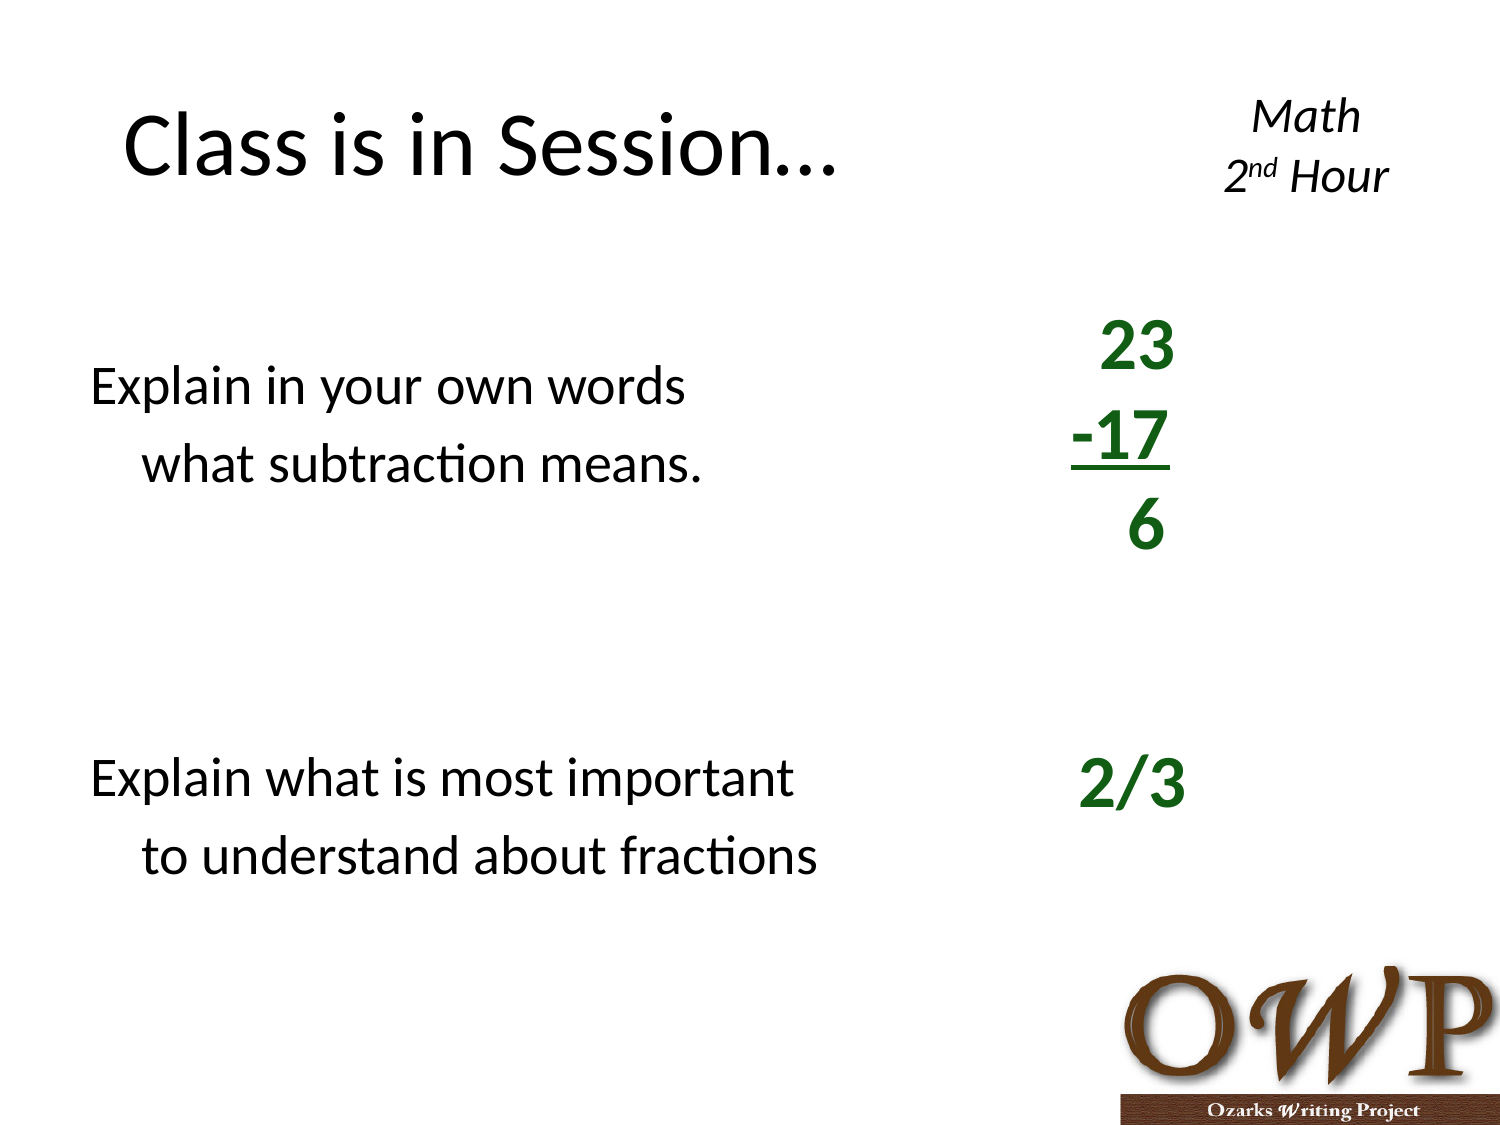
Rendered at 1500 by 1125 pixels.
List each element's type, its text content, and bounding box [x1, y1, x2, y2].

text_box 2/3 [1063, 724, 1202, 830]
text_box Math 2nd Hour [1162, 74, 1450, 210]
picture [1120, 957, 1500, 1125]
title Class is in Session… [75, 45, 888, 233]
text_box 23 -17 6 [1050, 287, 1191, 573]
list Explain in your own words what subtraction means. Explain what is most important to understand about fractions [75, 262, 1425, 900]
